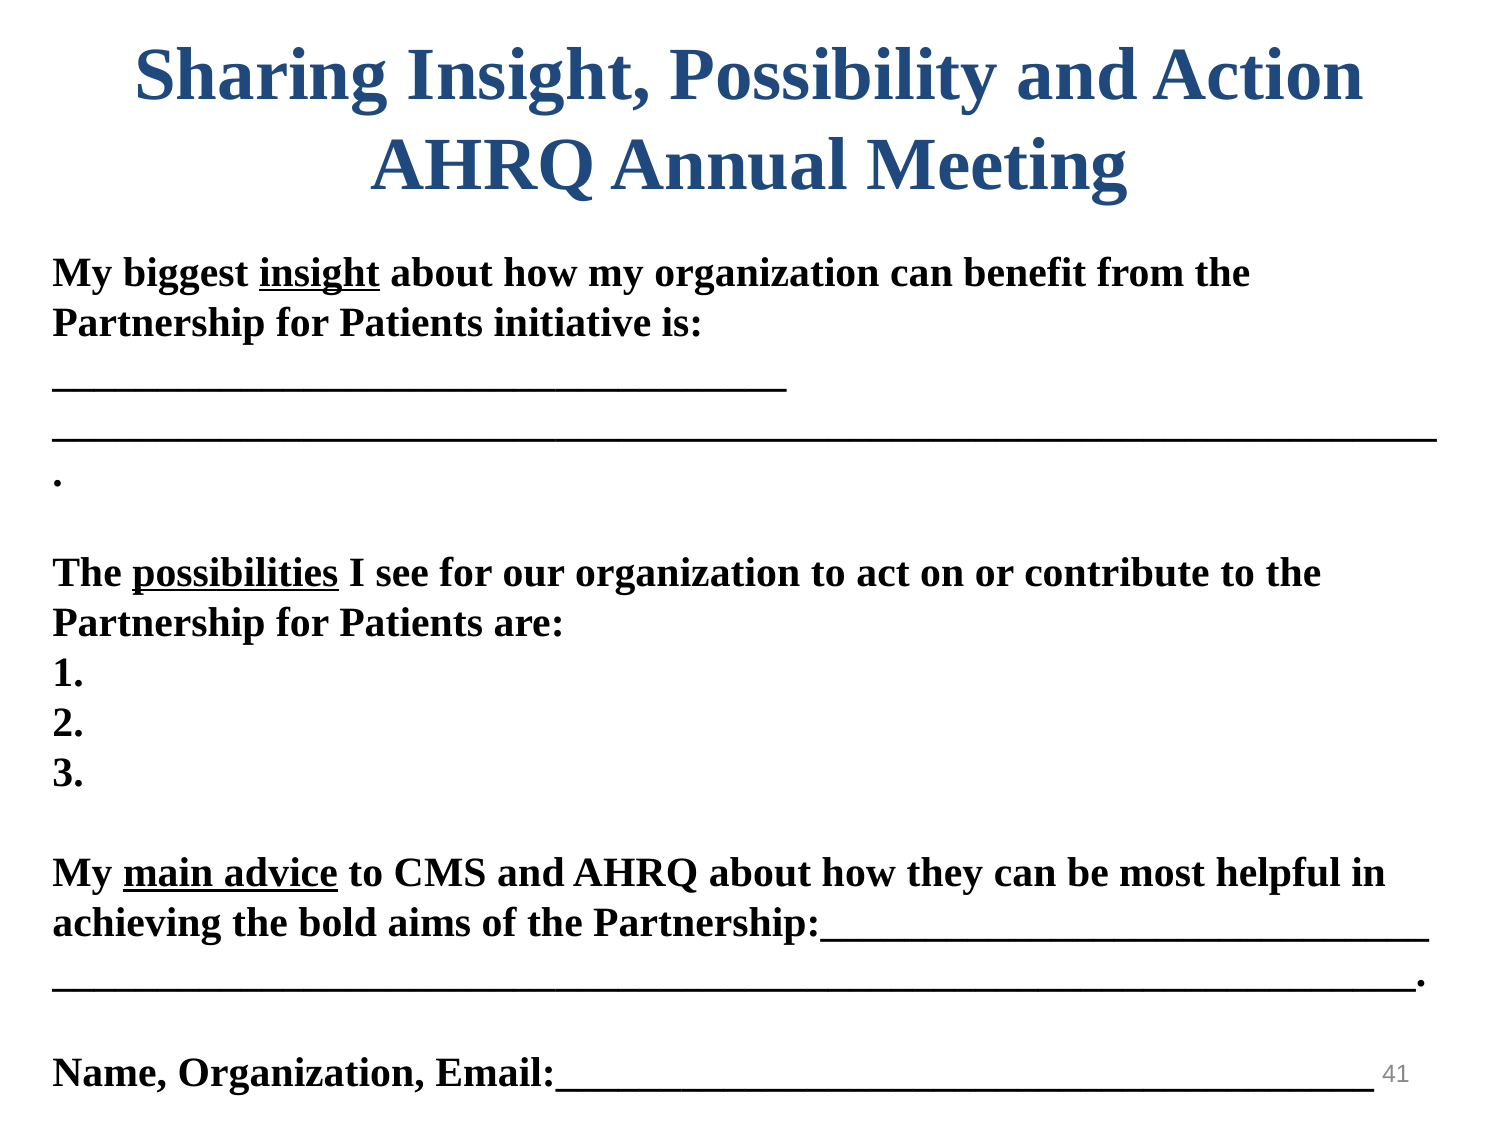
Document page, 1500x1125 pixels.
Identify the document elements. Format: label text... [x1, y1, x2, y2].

text_box Sharing Insight, Possibility and Action AHRQ Annual Meeting [0, 99, 1500, 213]
text_box My biggest insight about how my organization can benefit from the Partnership for Patients initiative is: ___________________________________ __________________________________________________________________. The possibilities I see for our organization to act on or contribute to the Partnership for Patients are: 1. 2. 3. My main advice to CMS and AHRQ about how they can be most helpful in achieving the bold aims of the Partnership:_____________________________ _________________________________________________________________. Name, Organization, Email:_______________________________________ [37, 187, 1463, 1025]
slide_number 41 [1074, 1042, 1425, 1103]
